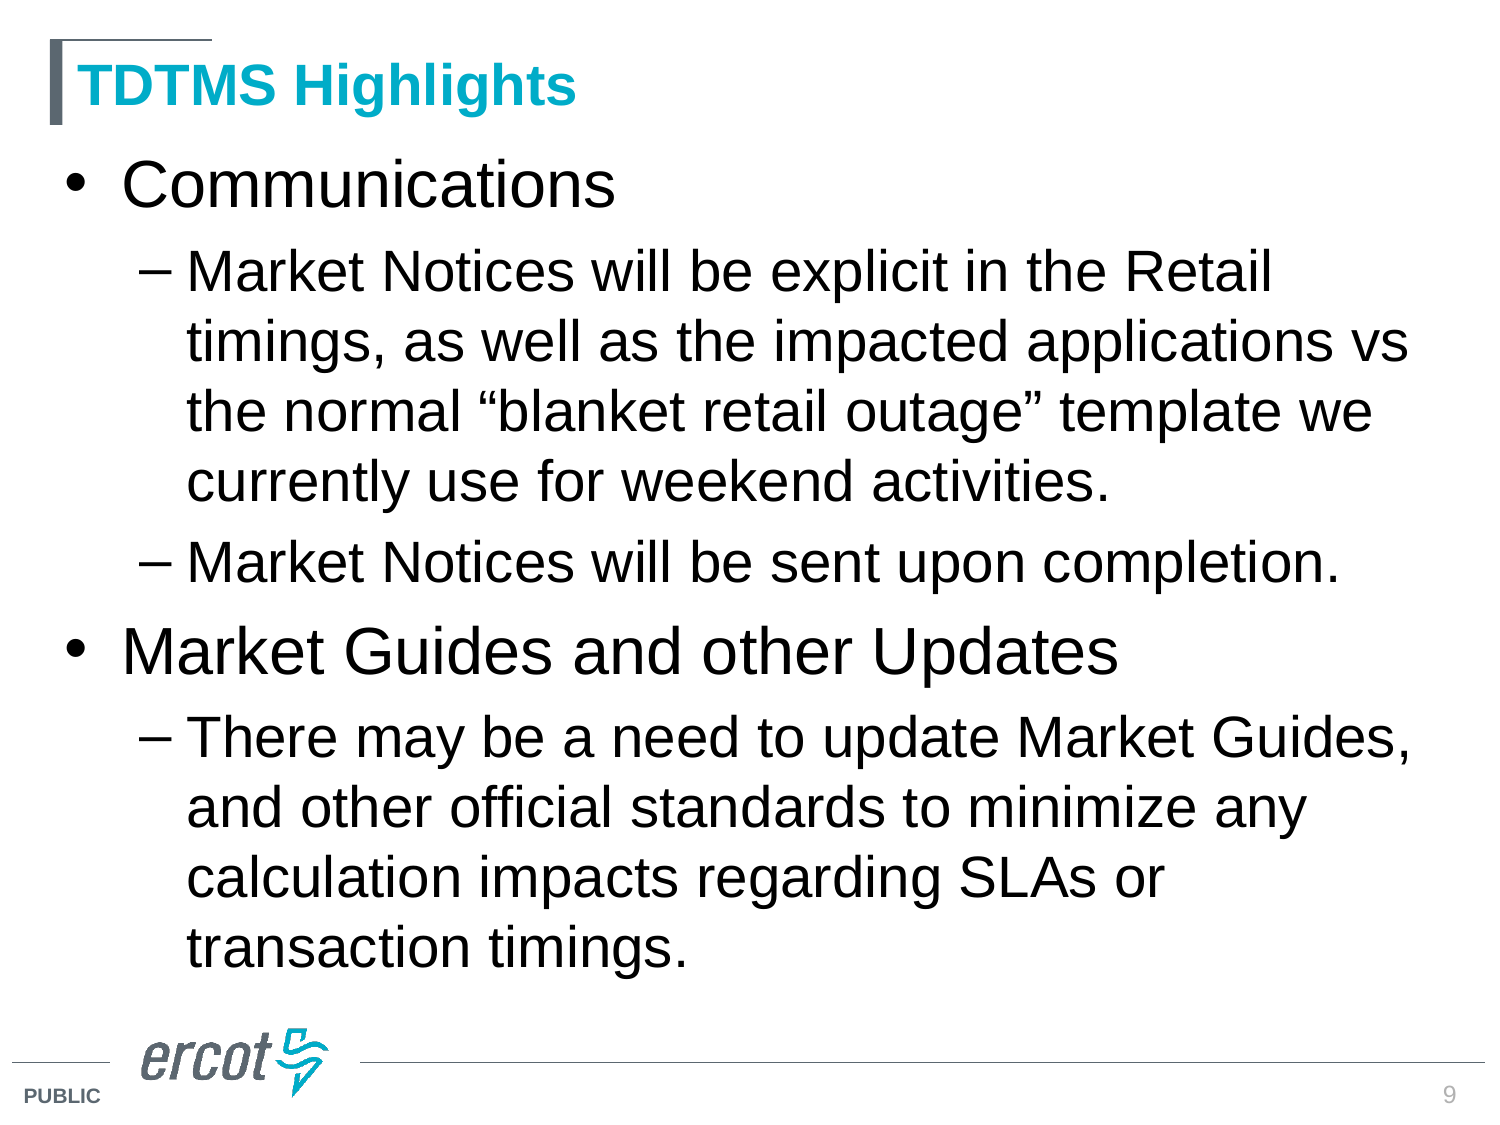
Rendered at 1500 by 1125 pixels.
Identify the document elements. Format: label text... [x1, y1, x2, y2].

list Communications Market Notices will be explicit in the Retail timings, as well as the impacted applications vs the normal “blanket retail outage” template we currently use for weekend activities. Market Notices will be sent upon completion. Market Guides and other Updates There may be a need to update Market Guides, and other official standards to minimize any calculation impacts regarding SLAs or transaction timings. [50, 133, 1450, 843]
slide_number 9 [1412, 1076, 1488, 1112]
picture [137, 1024, 332, 1100]
title TDTMS Highlights [62, 39, 1450, 133]
